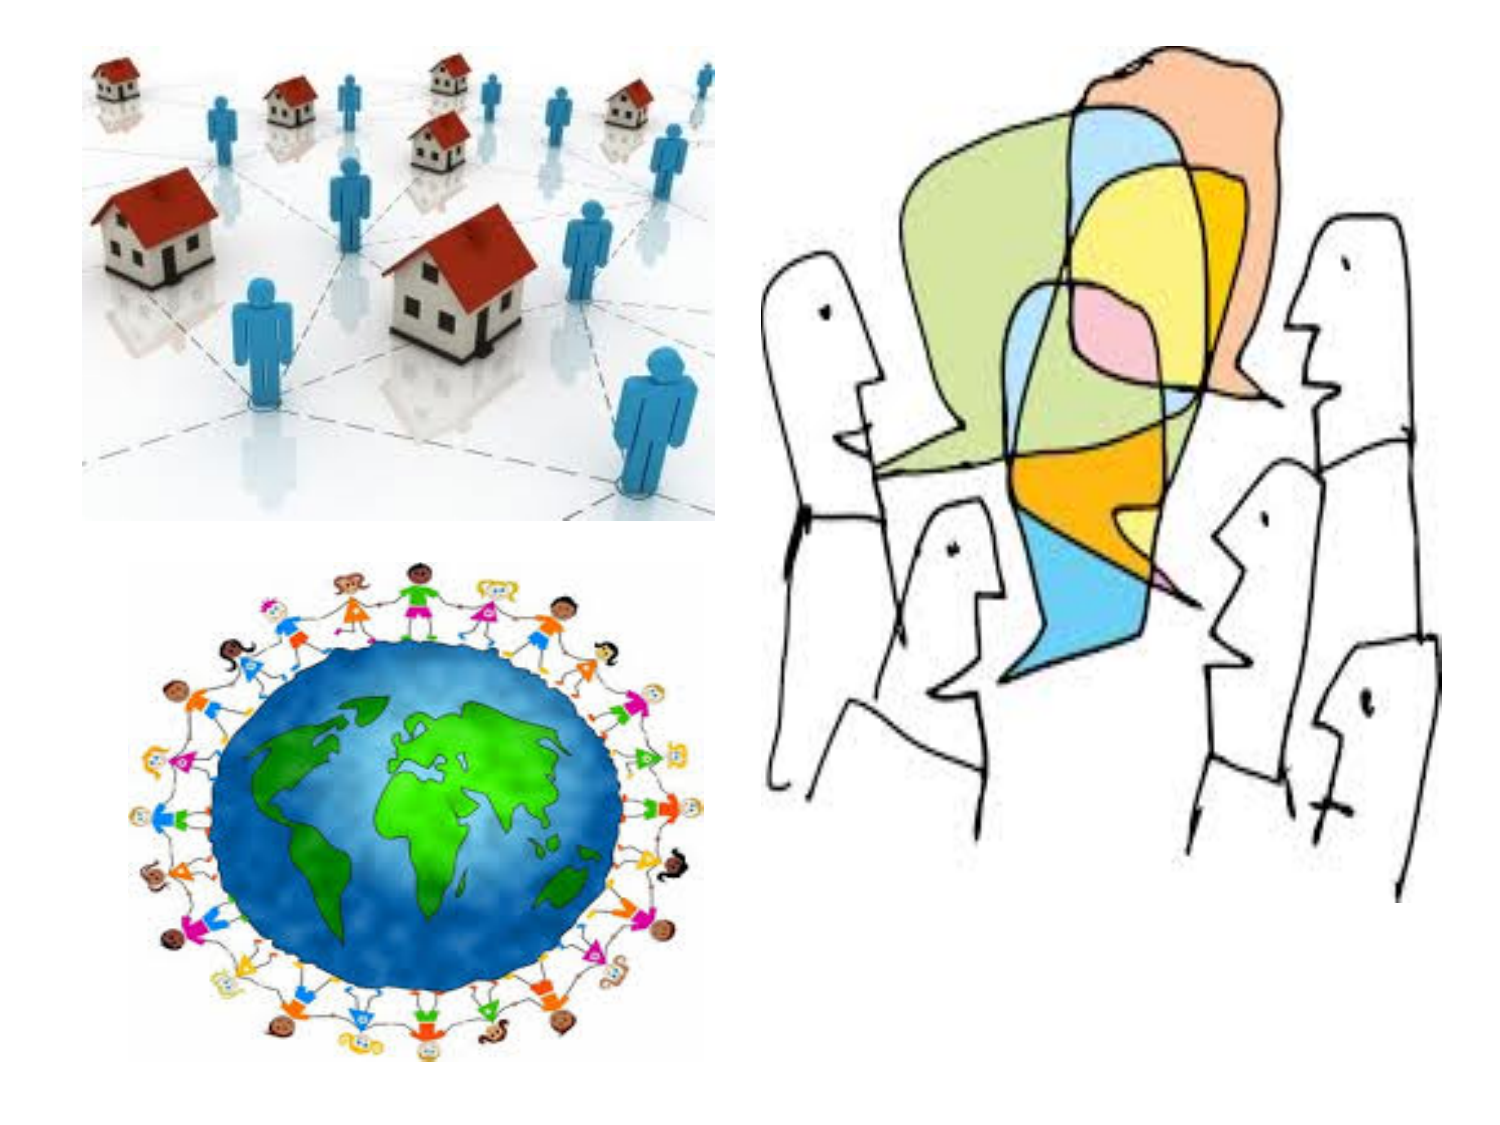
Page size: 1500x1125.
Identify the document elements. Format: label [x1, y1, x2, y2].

picture [81, 46, 716, 522]
picture [128, 562, 704, 1062]
picture [761, 46, 1442, 903]
